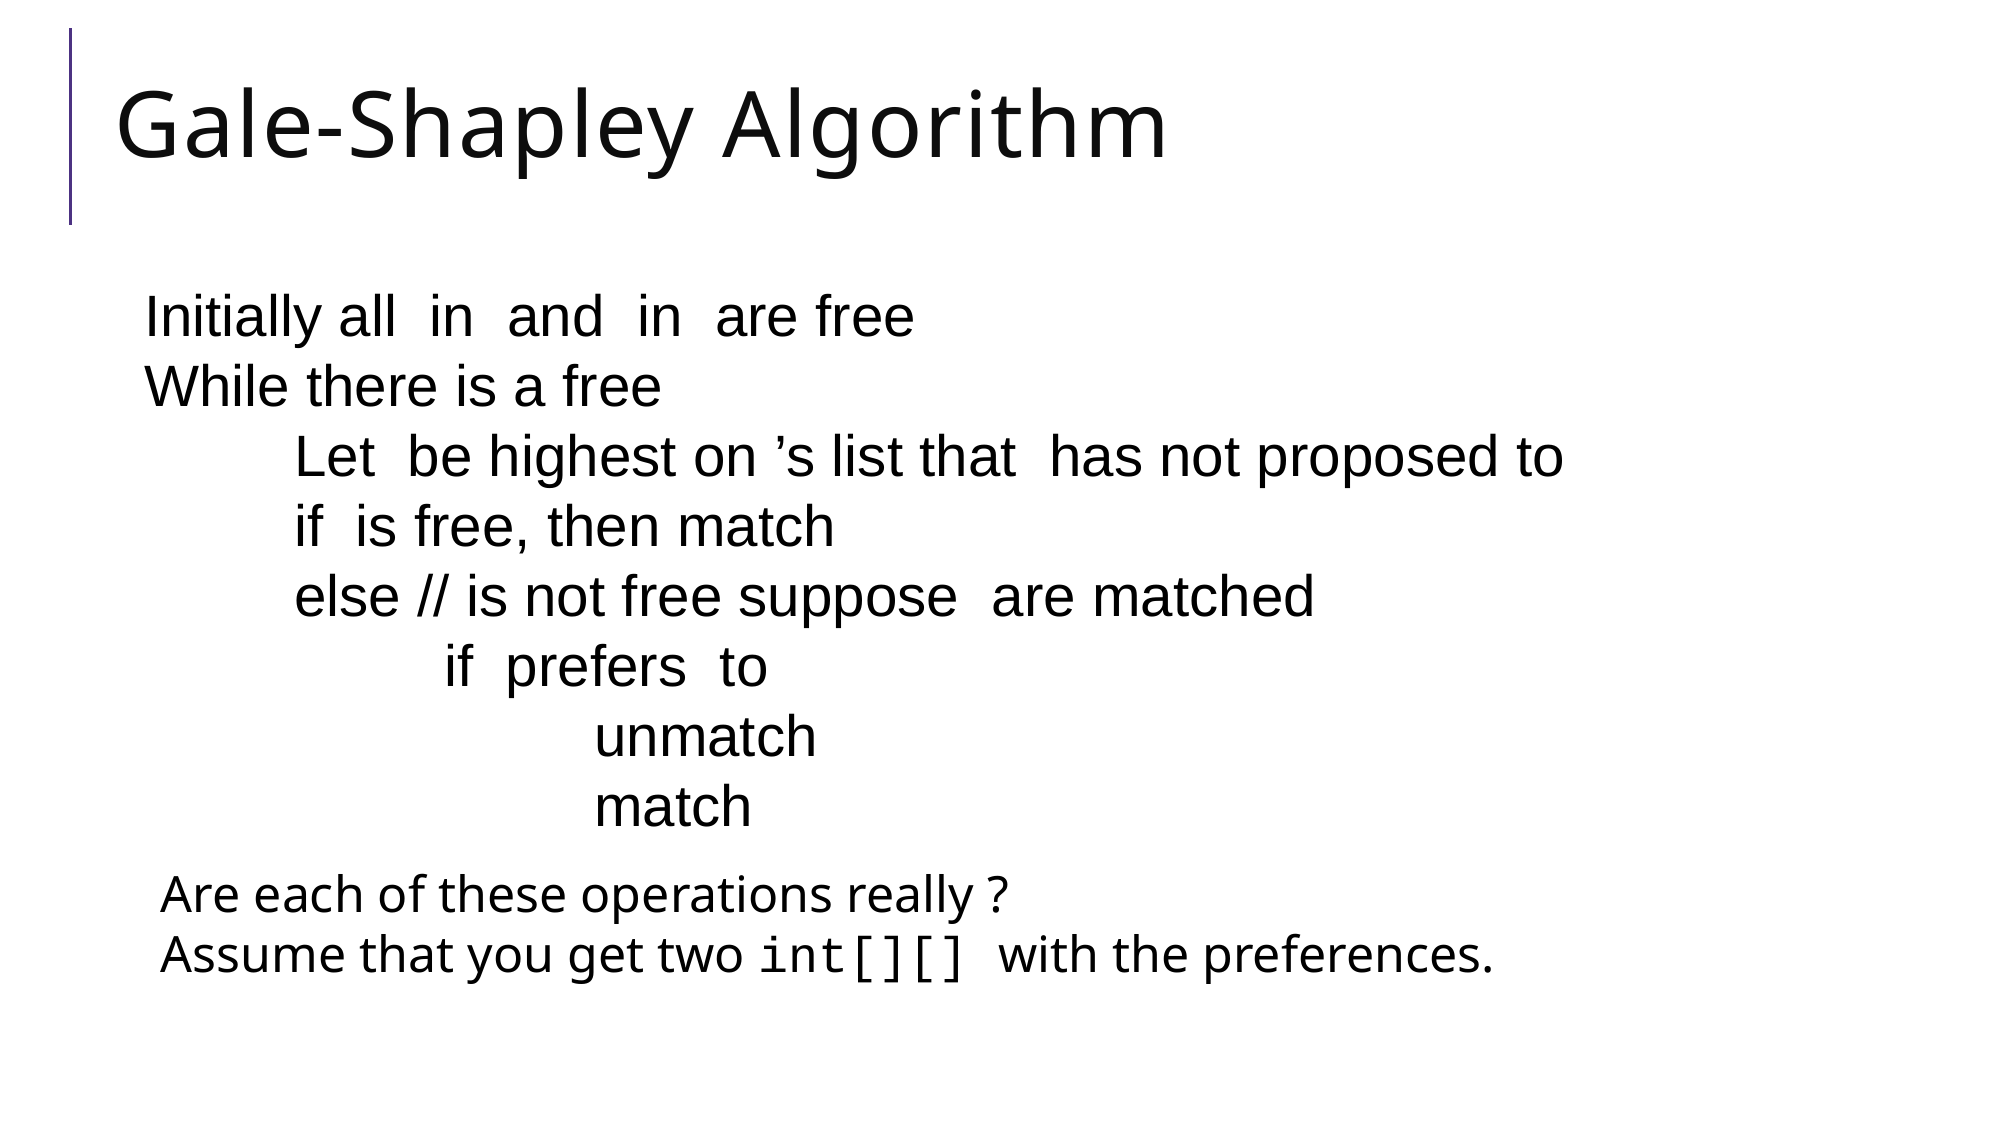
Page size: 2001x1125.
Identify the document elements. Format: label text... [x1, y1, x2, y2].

text_box [374, 275, 1638, 336]
title Gale-Shapley Algorithm [99, 37, 1450, 225]
